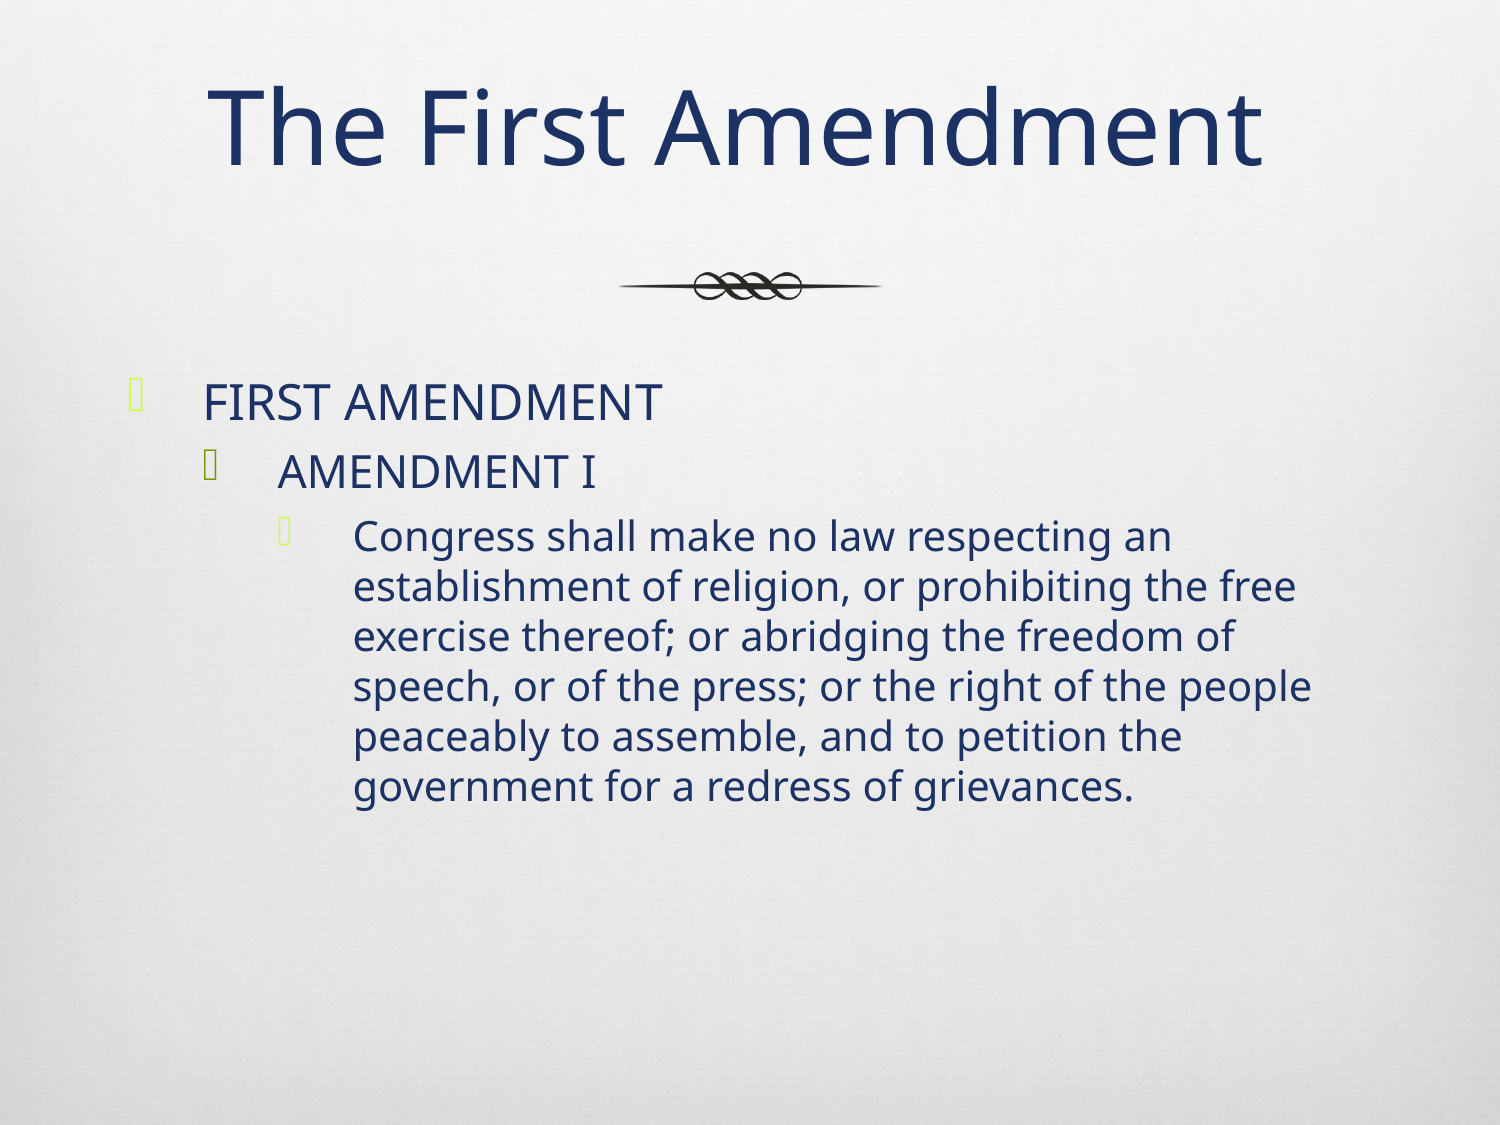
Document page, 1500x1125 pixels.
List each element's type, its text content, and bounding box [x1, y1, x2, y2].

title The First Amendment [112, 11, 1388, 236]
picture [615, 272, 885, 300]
list FIRST AMENDMENT AMENDMENT I Congress shall make no law respecting an establishment of religion, or prohibiting the free exercise thereof; or abridging the freedom of speech, or of the press; or the right of the people peaceably to assemble, and to petition the government for a redress of grievances. [112, 362, 1388, 963]
